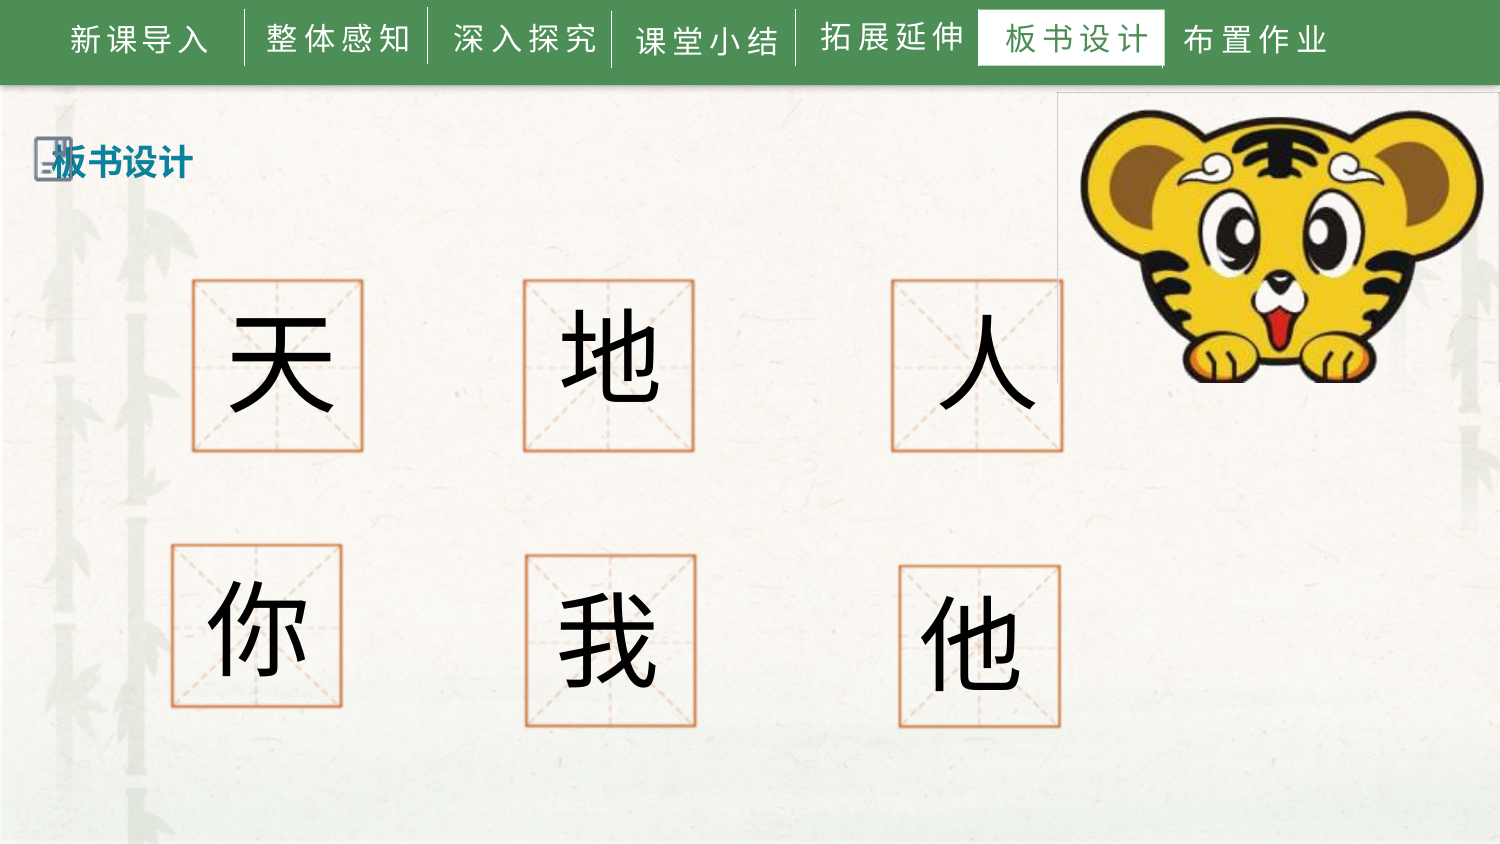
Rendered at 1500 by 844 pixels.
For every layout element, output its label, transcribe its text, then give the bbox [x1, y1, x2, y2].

text_box 板书设计 [11, 128, 1057, 193]
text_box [0, 0, 1500, 86]
picture [0, 86, 1500, 844]
